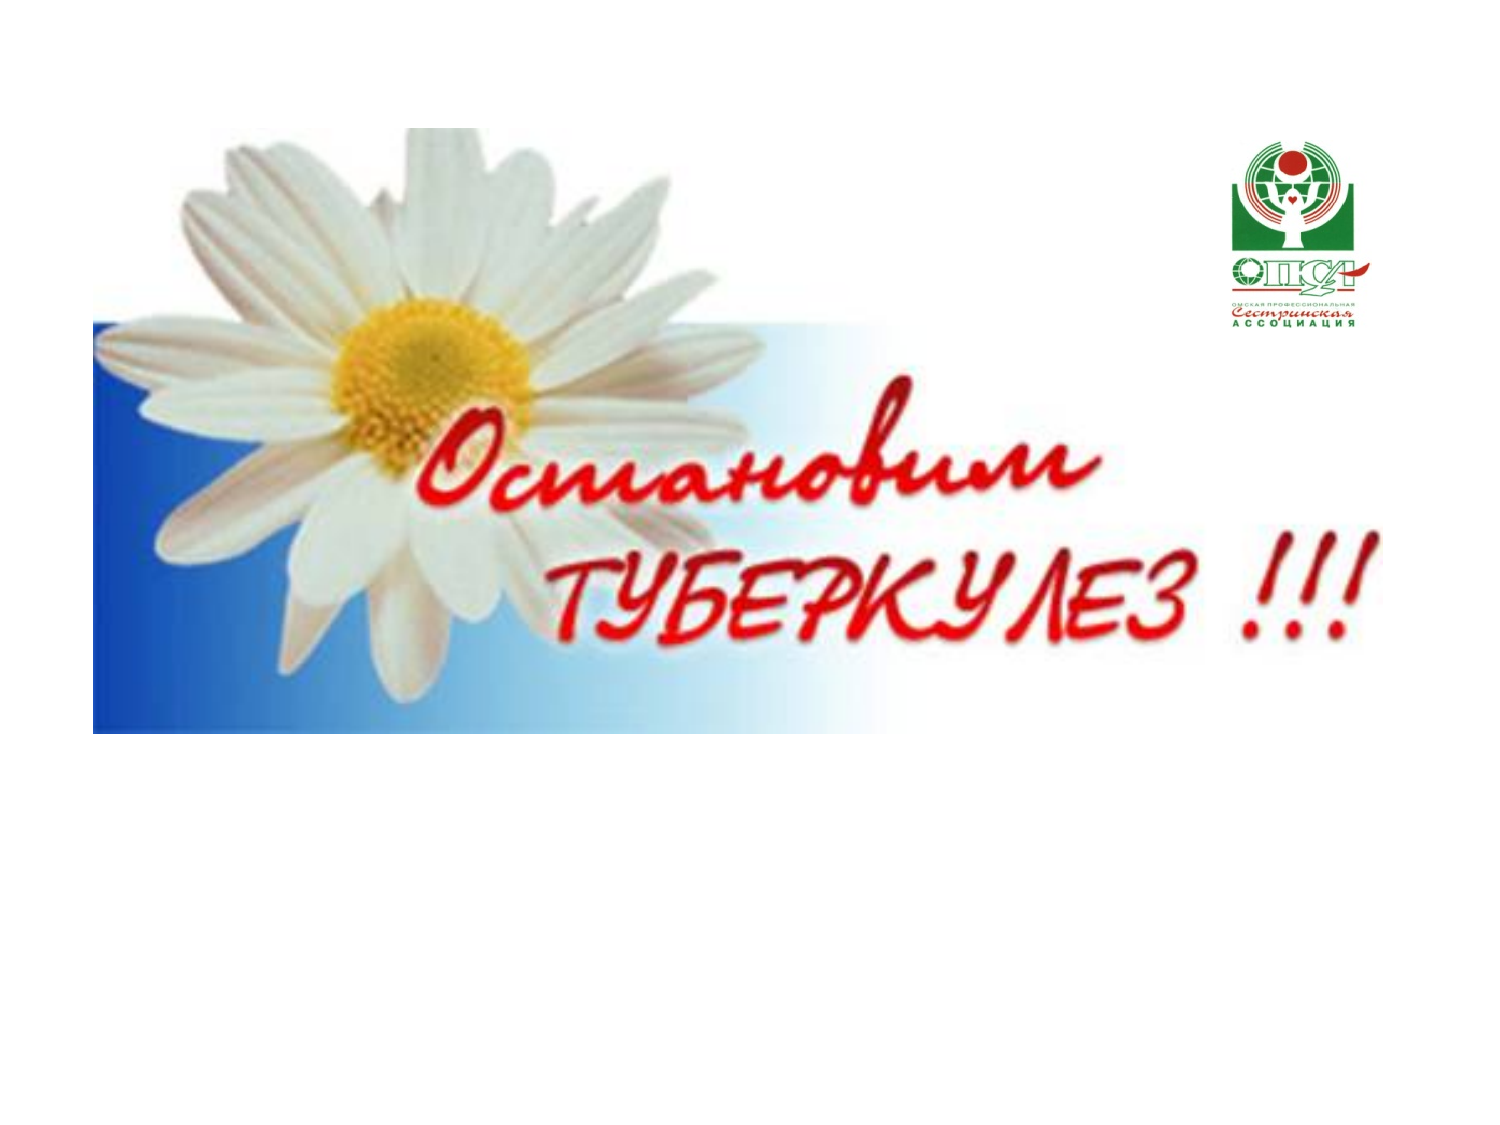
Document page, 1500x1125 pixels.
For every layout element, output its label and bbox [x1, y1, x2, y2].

picture [93, 128, 1383, 735]
